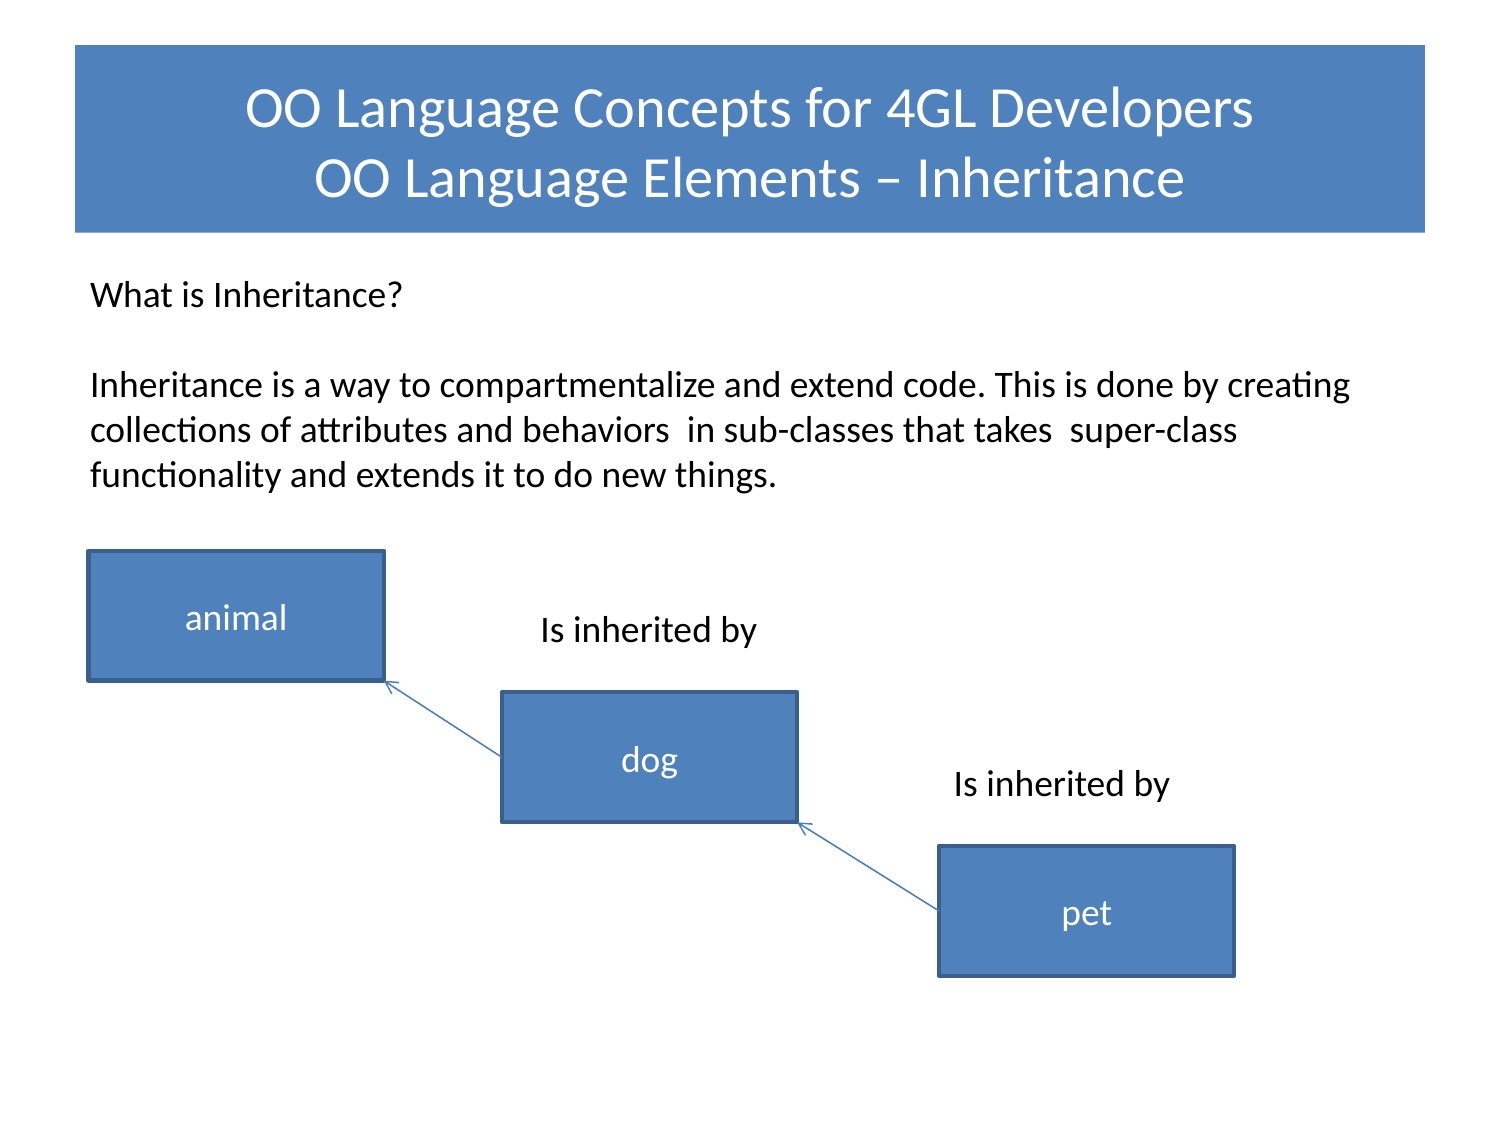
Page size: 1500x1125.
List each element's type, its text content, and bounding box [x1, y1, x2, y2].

text_box dog [500, 690, 799, 824]
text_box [383, 680, 503, 758]
text_box pet [937, 844, 1236, 978]
title OO Language Concepts for 4GL Developers OO Language Elements – Inheritance [75, 45, 1425, 233]
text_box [796, 822, 940, 912]
text_box animal [86, 549, 386, 683]
text_box Is inherited by [938, 751, 1247, 812]
text_box Is inherited by [525, 597, 833, 658]
list What is Inheritance? Inheritance is a way to compartmentalize and extend code. This is done by creating collections of attributes and behaviors in sub-classes that takes super-class functionality and extends it to do new things. [75, 262, 1425, 1005]
